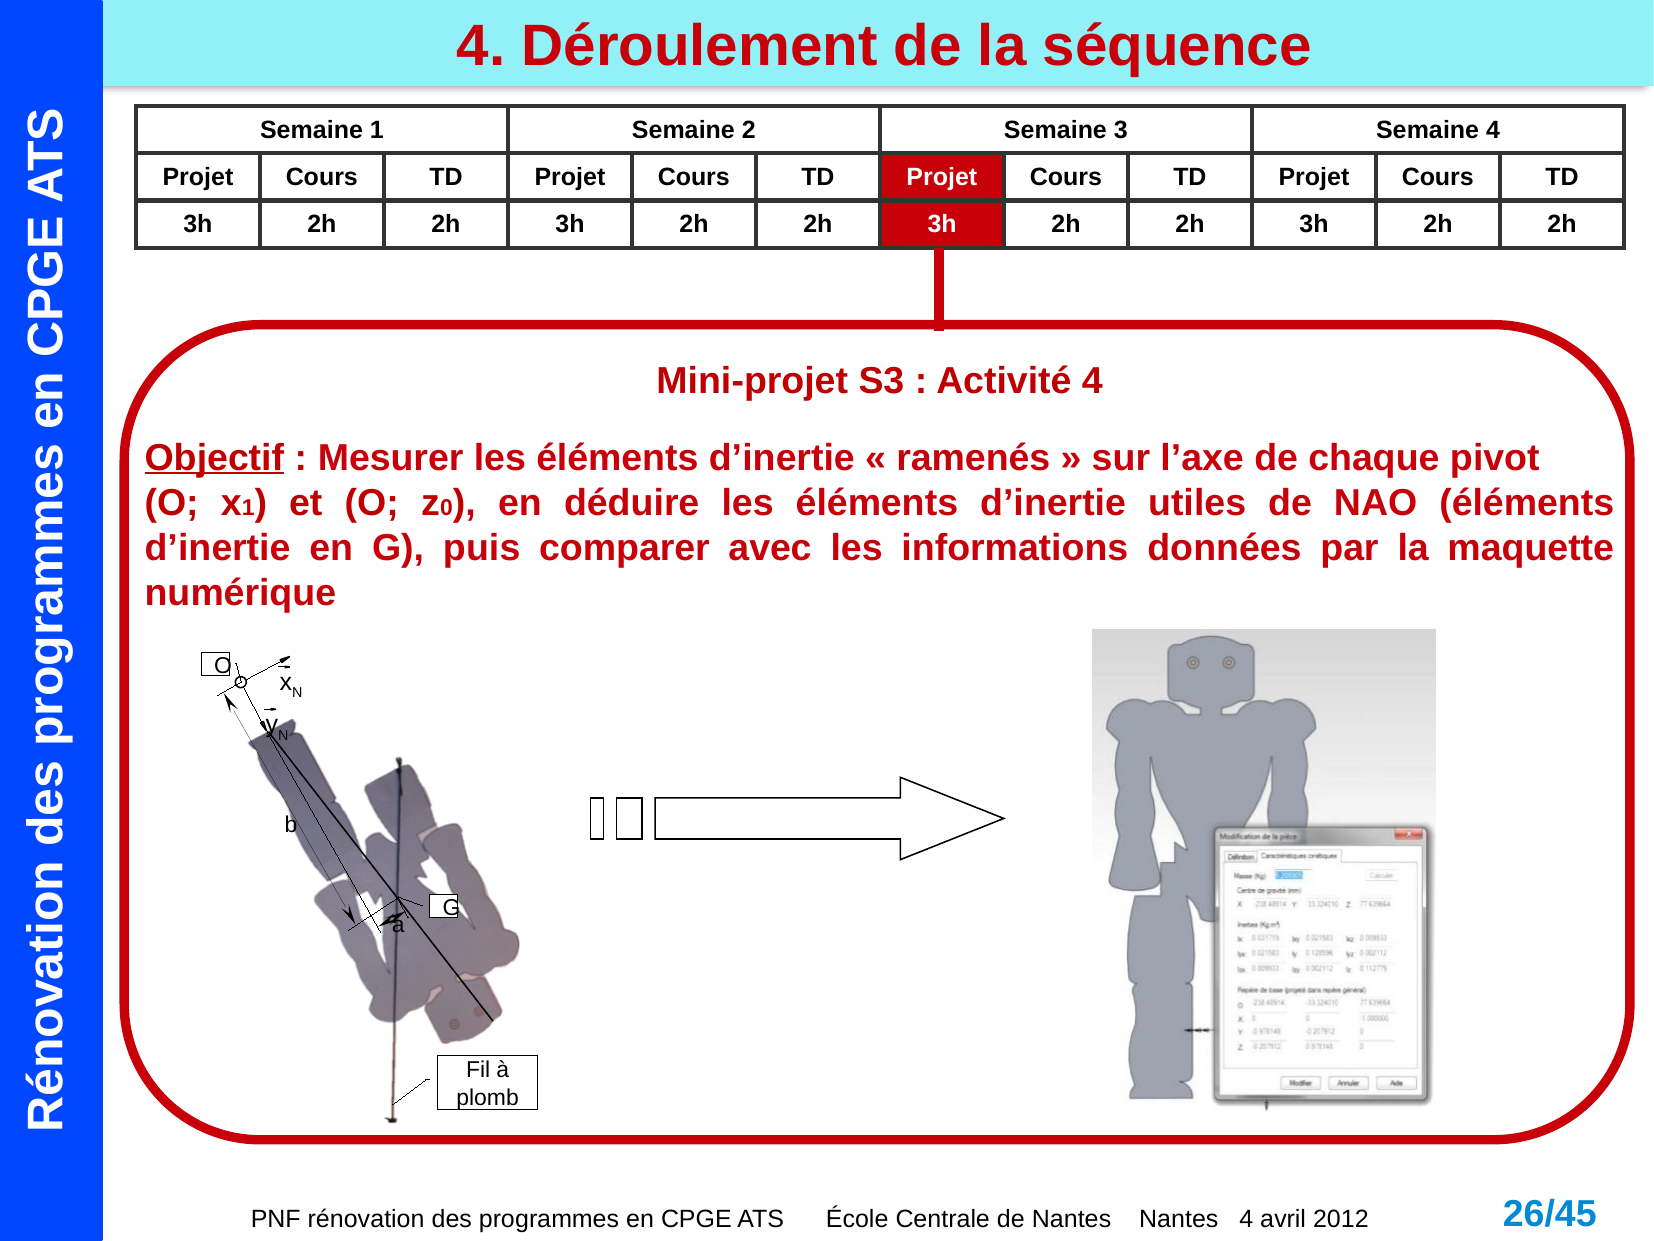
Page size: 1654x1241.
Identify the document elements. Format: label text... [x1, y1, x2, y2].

picture [1092, 629, 1436, 1117]
text_box [556, 437, 1633, 1142]
table_cell 2h [634, 203, 754, 246]
table_cell TD [1502, 155, 1622, 198]
table_cell 2h [758, 203, 878, 246]
table_cell 2h [1502, 203, 1622, 246]
table_cell TD [386, 155, 506, 198]
table_cell Cours [1006, 155, 1126, 198]
table_cell TD [758, 155, 878, 198]
text_box [655, 777, 1004, 860]
table_cell 2h [262, 203, 382, 246]
table_cell Projet [882, 155, 1002, 198]
table_cell Cours [634, 155, 754, 198]
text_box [201, 645, 554, 1141]
table_cell 2h [1378, 203, 1498, 246]
table_cell 3h [882, 203, 1002, 246]
text_box 4. Déroulement de la séquence [442, 0, 1328, 85]
table_header Semaine 4 [1254, 108, 1622, 151]
text_box [122, 417, 196, 1127]
text_box [590, 797, 604, 839]
table_cell 3h [1254, 203, 1374, 246]
table_cell Cours [262, 155, 382, 198]
table_cell 3h [510, 203, 630, 246]
table_cell 2h [1130, 203, 1250, 246]
table_cell Projet [510, 155, 630, 198]
table_cell 3h [138, 203, 258, 246]
text_box [616, 797, 643, 839]
text_box [180, 322, 1574, 348]
text_box Mini-projet S3 : Activité 4 Objectif : Mesurer les éléments d’inertie « ramenés » sur l’axe de chaque pivot (O; x1) et (O; z0), en déduire les éléments d’inertie utiles de NAO (éléments d’inertie en G), puis comparer avec les informations données par la maquette numérique [129, 348, 1630, 660]
table_header Semaine 3 [882, 108, 1250, 151]
table_cell 2h [1006, 203, 1126, 246]
table_cell Cours [1378, 155, 1498, 198]
table_cell TD [1130, 155, 1250, 198]
table_header Semaine 2 [510, 108, 878, 151]
table_header Semaine 1 [138, 108, 506, 151]
table_cell Projet [138, 155, 258, 198]
table_cell 2h [386, 203, 506, 246]
table_cell Projet [1254, 155, 1374, 198]
